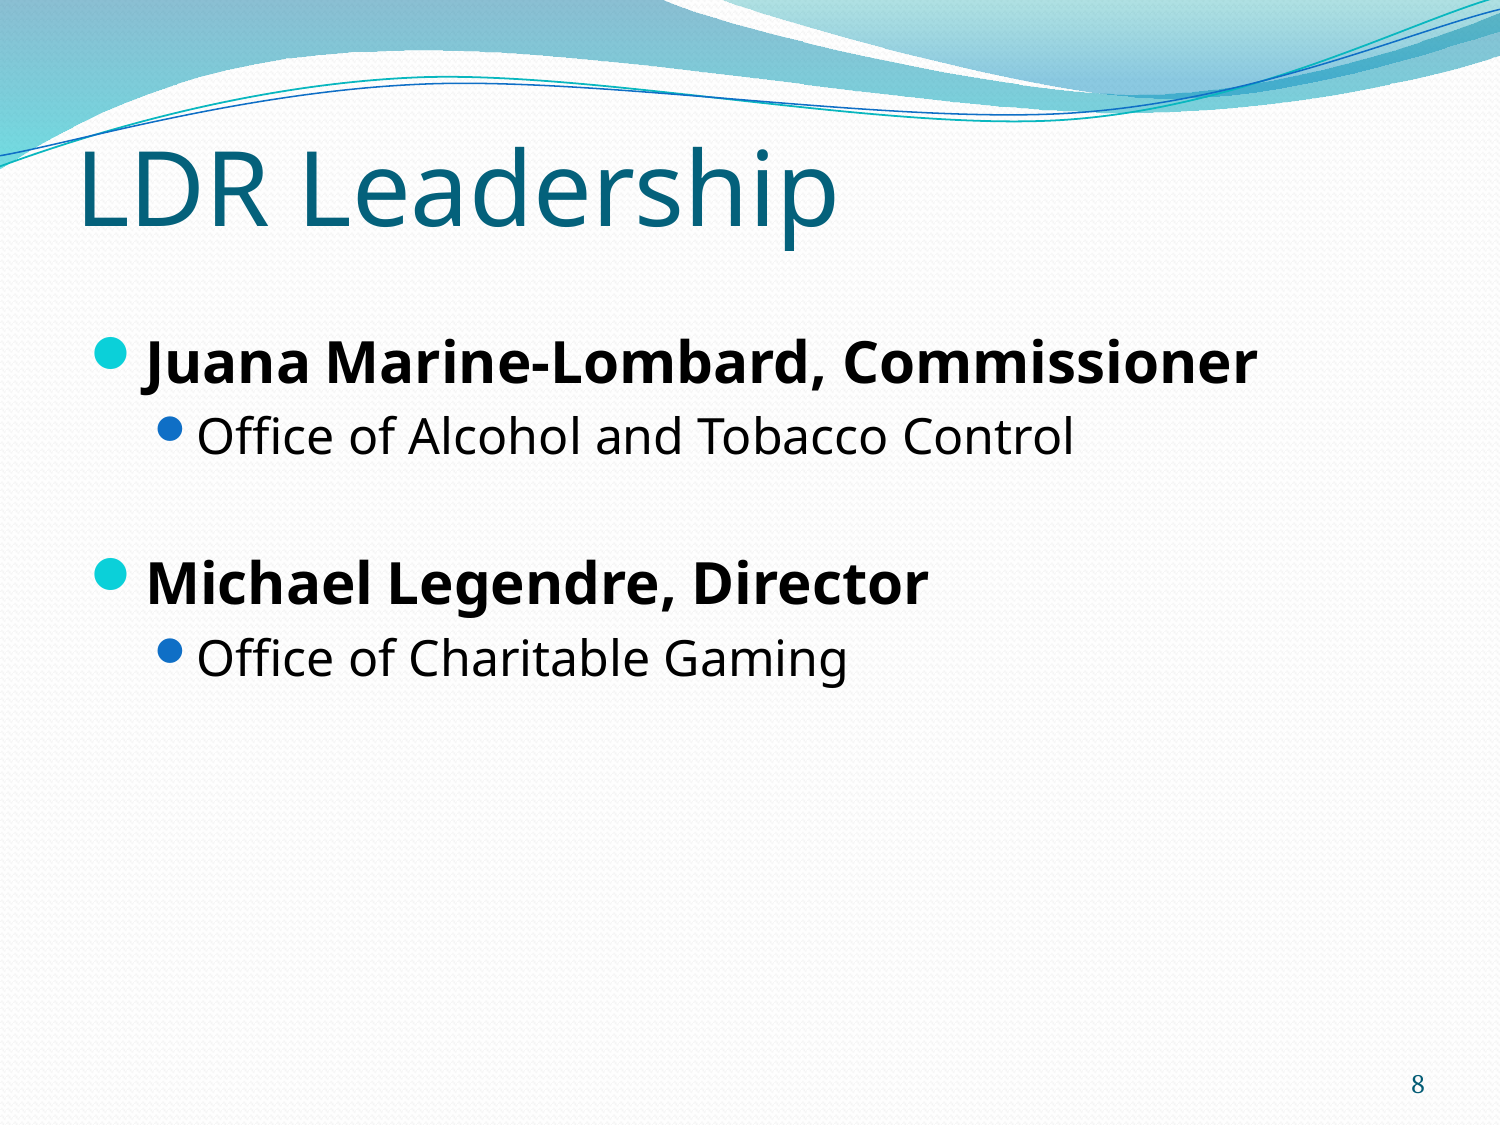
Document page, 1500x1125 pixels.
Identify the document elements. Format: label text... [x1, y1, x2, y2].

list Juana Marine-Lombard, Commissioner Office of Alcohol and Tobacco Control Michael Legendre, Director Office of Charitable Gaming [75, 317, 1425, 1038]
slide_number 8 [1299, 1042, 1425, 1103]
title LDR Leadership [75, 60, 1425, 248]
